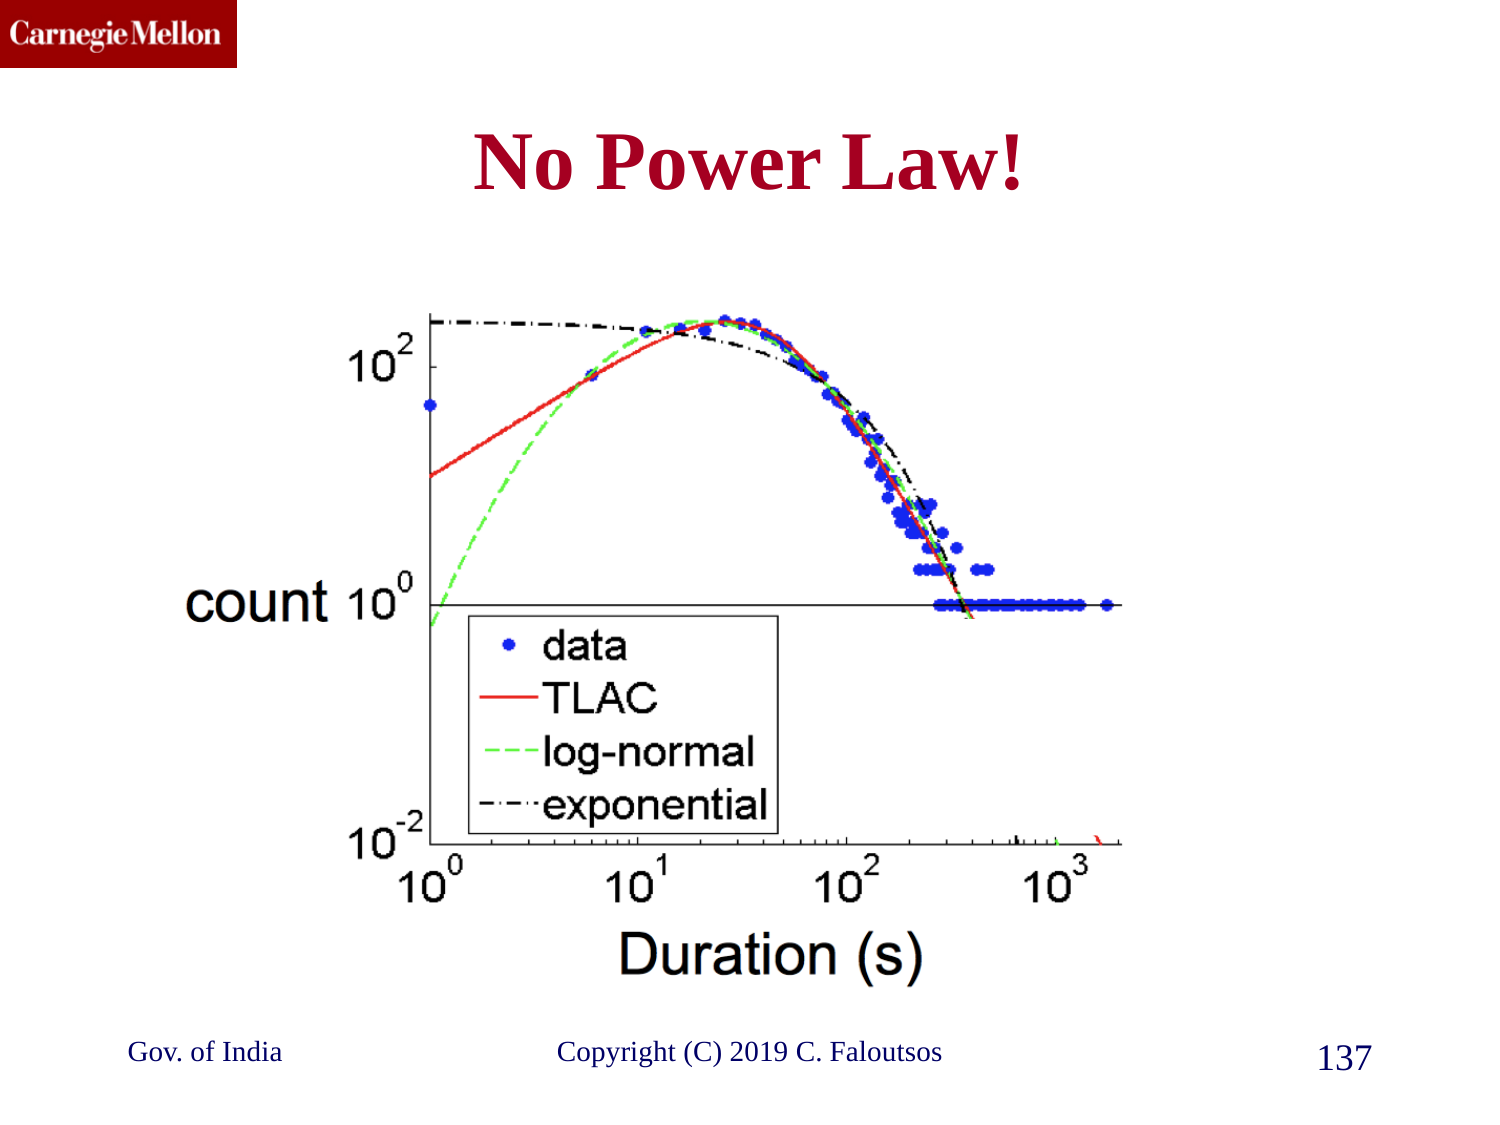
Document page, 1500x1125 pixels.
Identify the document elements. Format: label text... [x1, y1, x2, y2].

picture [0, 0, 237, 68]
footer Copyright (C) 2019 C. Faloutsos [512, 1024, 988, 1101]
slide_number Gov. of India [112, 1024, 426, 1101]
slide_number 137 [1074, 1024, 1388, 1101]
picture [106, 267, 1330, 999]
title No Power Law! [112, 99, 1388, 213]
